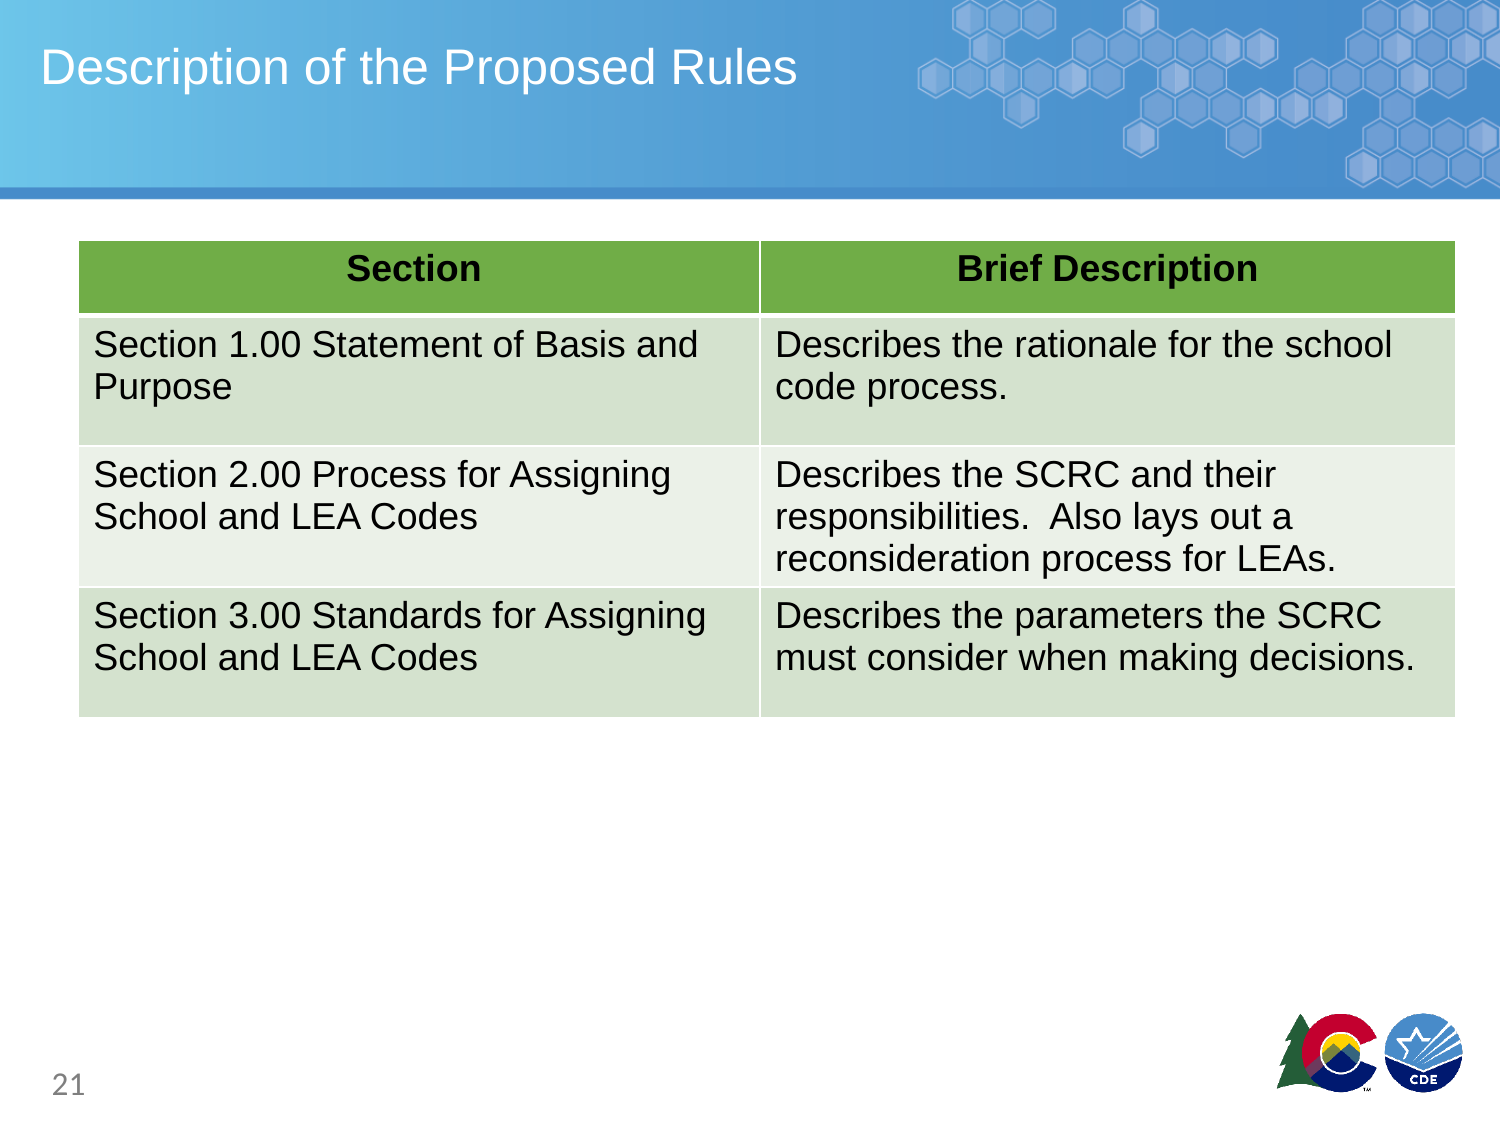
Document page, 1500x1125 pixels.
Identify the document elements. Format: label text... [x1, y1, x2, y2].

title Description of the Proposed Rules [40, 41, 1038, 166]
picture [1275, 1012, 1463, 1093]
table_cell Section 1.00 Statement of Basis and Purpose [79, 318, 759, 445]
picture [0, 0, 1500, 200]
table_cell Describes the parameters the SCRC must consider when making decisions. [761, 588, 1455, 717]
table_cell Section 2.00 Process for Assigning School and LEA Codes [79, 447, 759, 586]
table_cell Describes the rationale for the school code process. [761, 318, 1455, 445]
table_cell Section 3.00 Standards for Assigning School and LEA Codes [79, 588, 759, 717]
table_cell Describes the SCRC and their responsibilities. Also lays out a reconsideration process for LEAs. [761, 447, 1455, 586]
slide_number 21 [36, 1054, 375, 1115]
table_header Section [79, 241, 759, 313]
table_header Brief Description [761, 241, 1455, 313]
